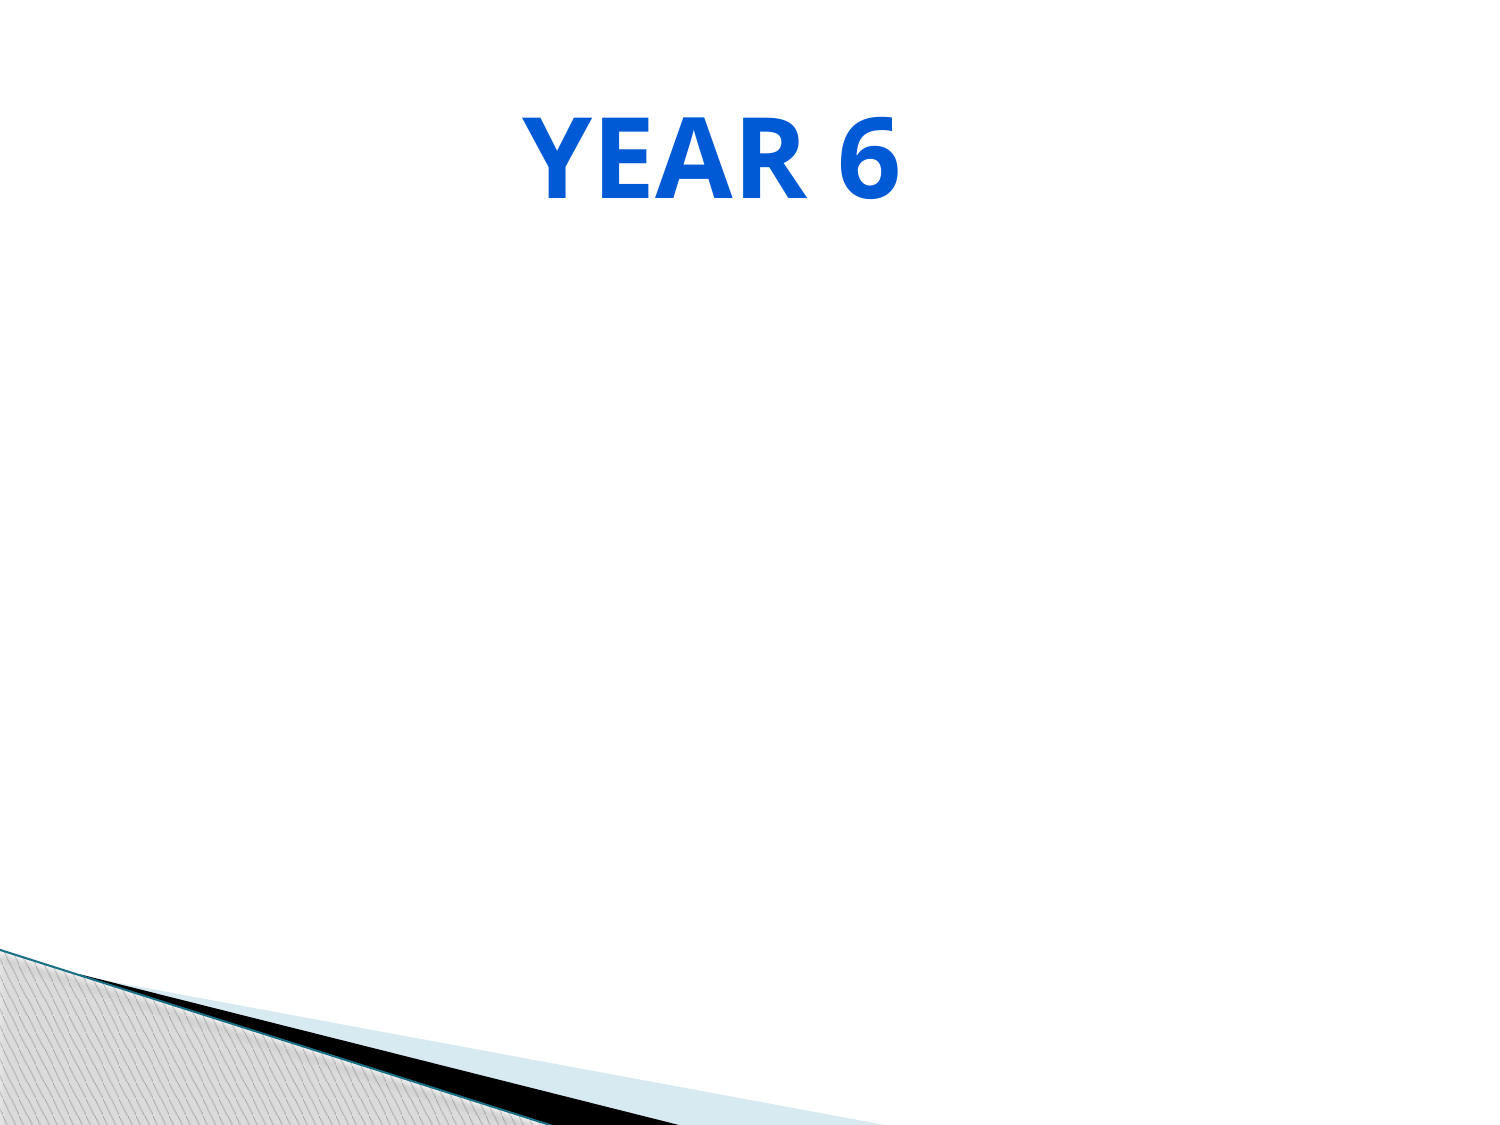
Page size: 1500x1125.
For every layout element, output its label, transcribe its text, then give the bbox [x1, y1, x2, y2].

text_box Year 6 [507, 78, 917, 229]
